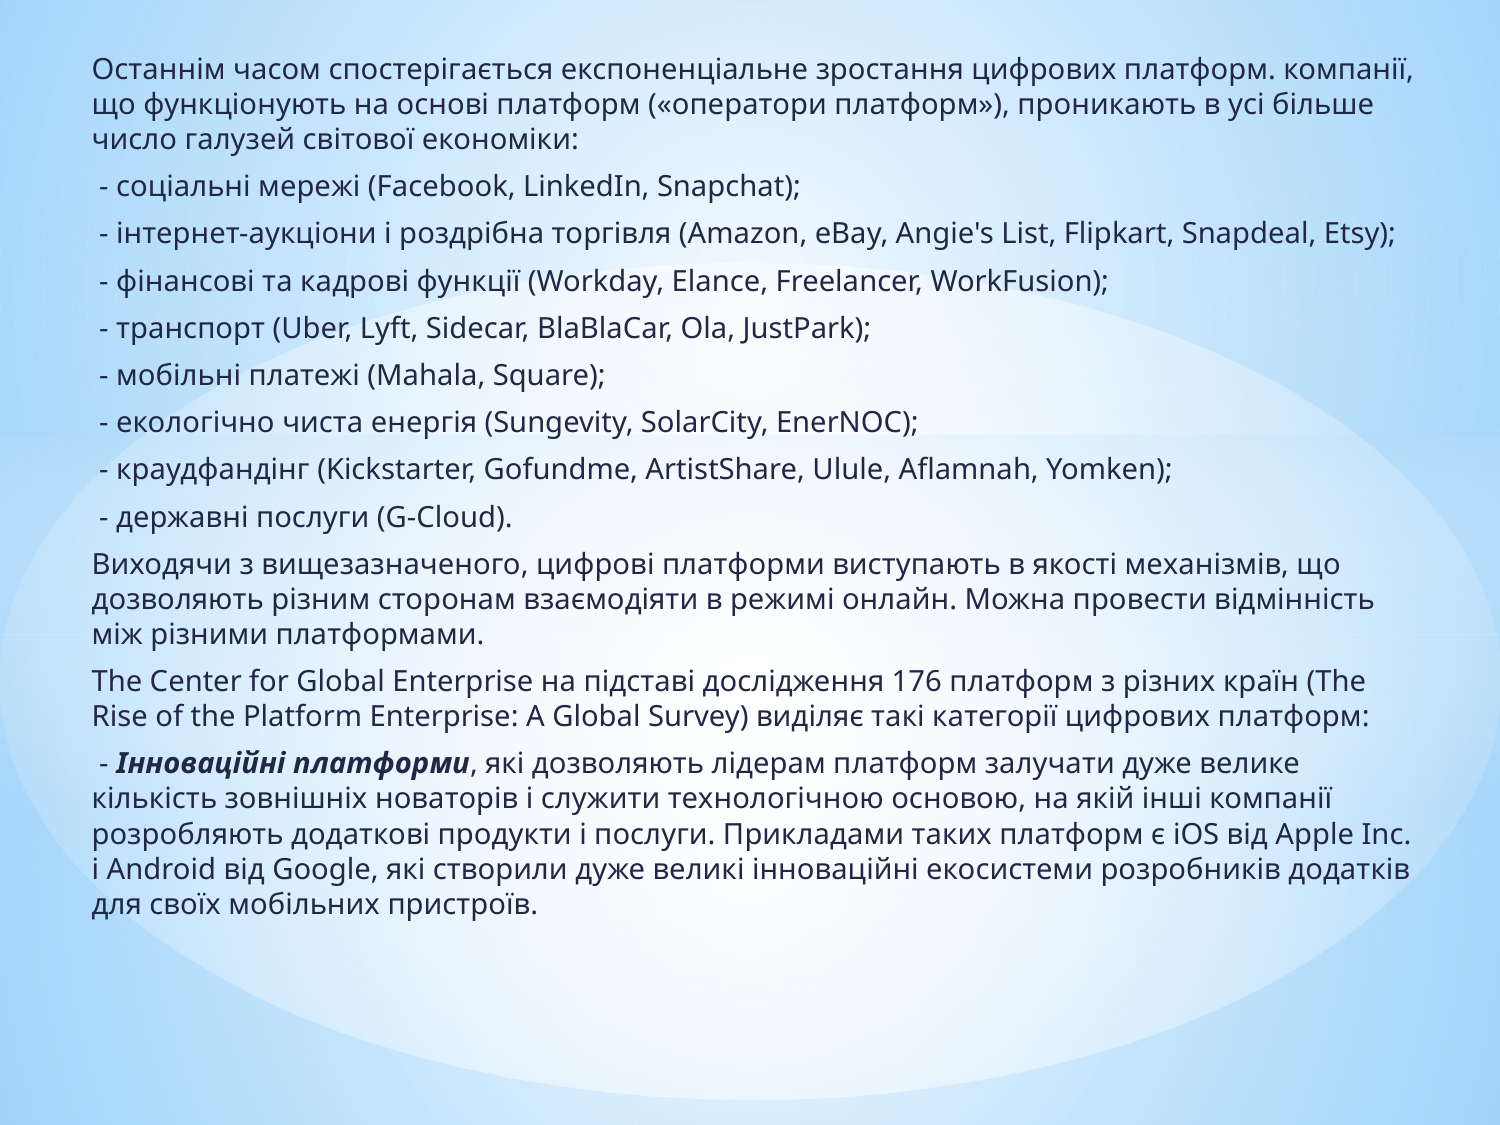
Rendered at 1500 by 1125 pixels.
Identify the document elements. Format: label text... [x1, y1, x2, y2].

subtitle Останнім часом спостерігається експоненціальне зростання цифрових платформ. компанії, що функціонують на основі платформ («оператори платформ»), проникають в усі більше число галузей світової економіки: - соціальні мережі (Facebook, LinkedIn, Snapchat); - інтернет-аукціони і роздрібна торгівля (Amazon, eBay, Angie's List, Flipkart, Snapdeal, Etsy); - фінансові та кадрові функції (Workday, Elance, Freelancer, WorkFusion); - транспорт (Uber, Lyft, Sidecar, BlaBlaCar, Ola, JustPark); - мобільні платежі (Mahala, Square); - екологічно чиста енергія (Sungevity, SolarCity, EnerNOC); - краудфандінг (Kickstarter, Gofundme, ArtistShare, Ulule, Aflamnah, Yomken); - державні послуги (G-Cloud). Виходячи з вищезазначеного, цифрові платформи виступають в якості механізмів, що дозволяють різним сторонам взаємодіяти в режимі онлайн. Можна провести відмінність між різними платформами. The Center for Global Enterprise на підставі дослідження 176 платформ з різних країн (The Rise of the Platform Enterprise: A Global Survey) виділяє такі категорії цифрових платформ: - Інноваційні платформи, які дозволяють лідерам платформ залучати дуже велике кількість зовнішніх новаторів і служити технологічною основою, на якій інші компанії розробляють додаткові продукти і послуги. Прикладами таких платформ є iOS від Apple Inc. і Android від Google, які створили дуже великі інноваційні екосистеми розробників додатків для своїх мобільних пристроїв. [76, 42, 1436, 1035]
